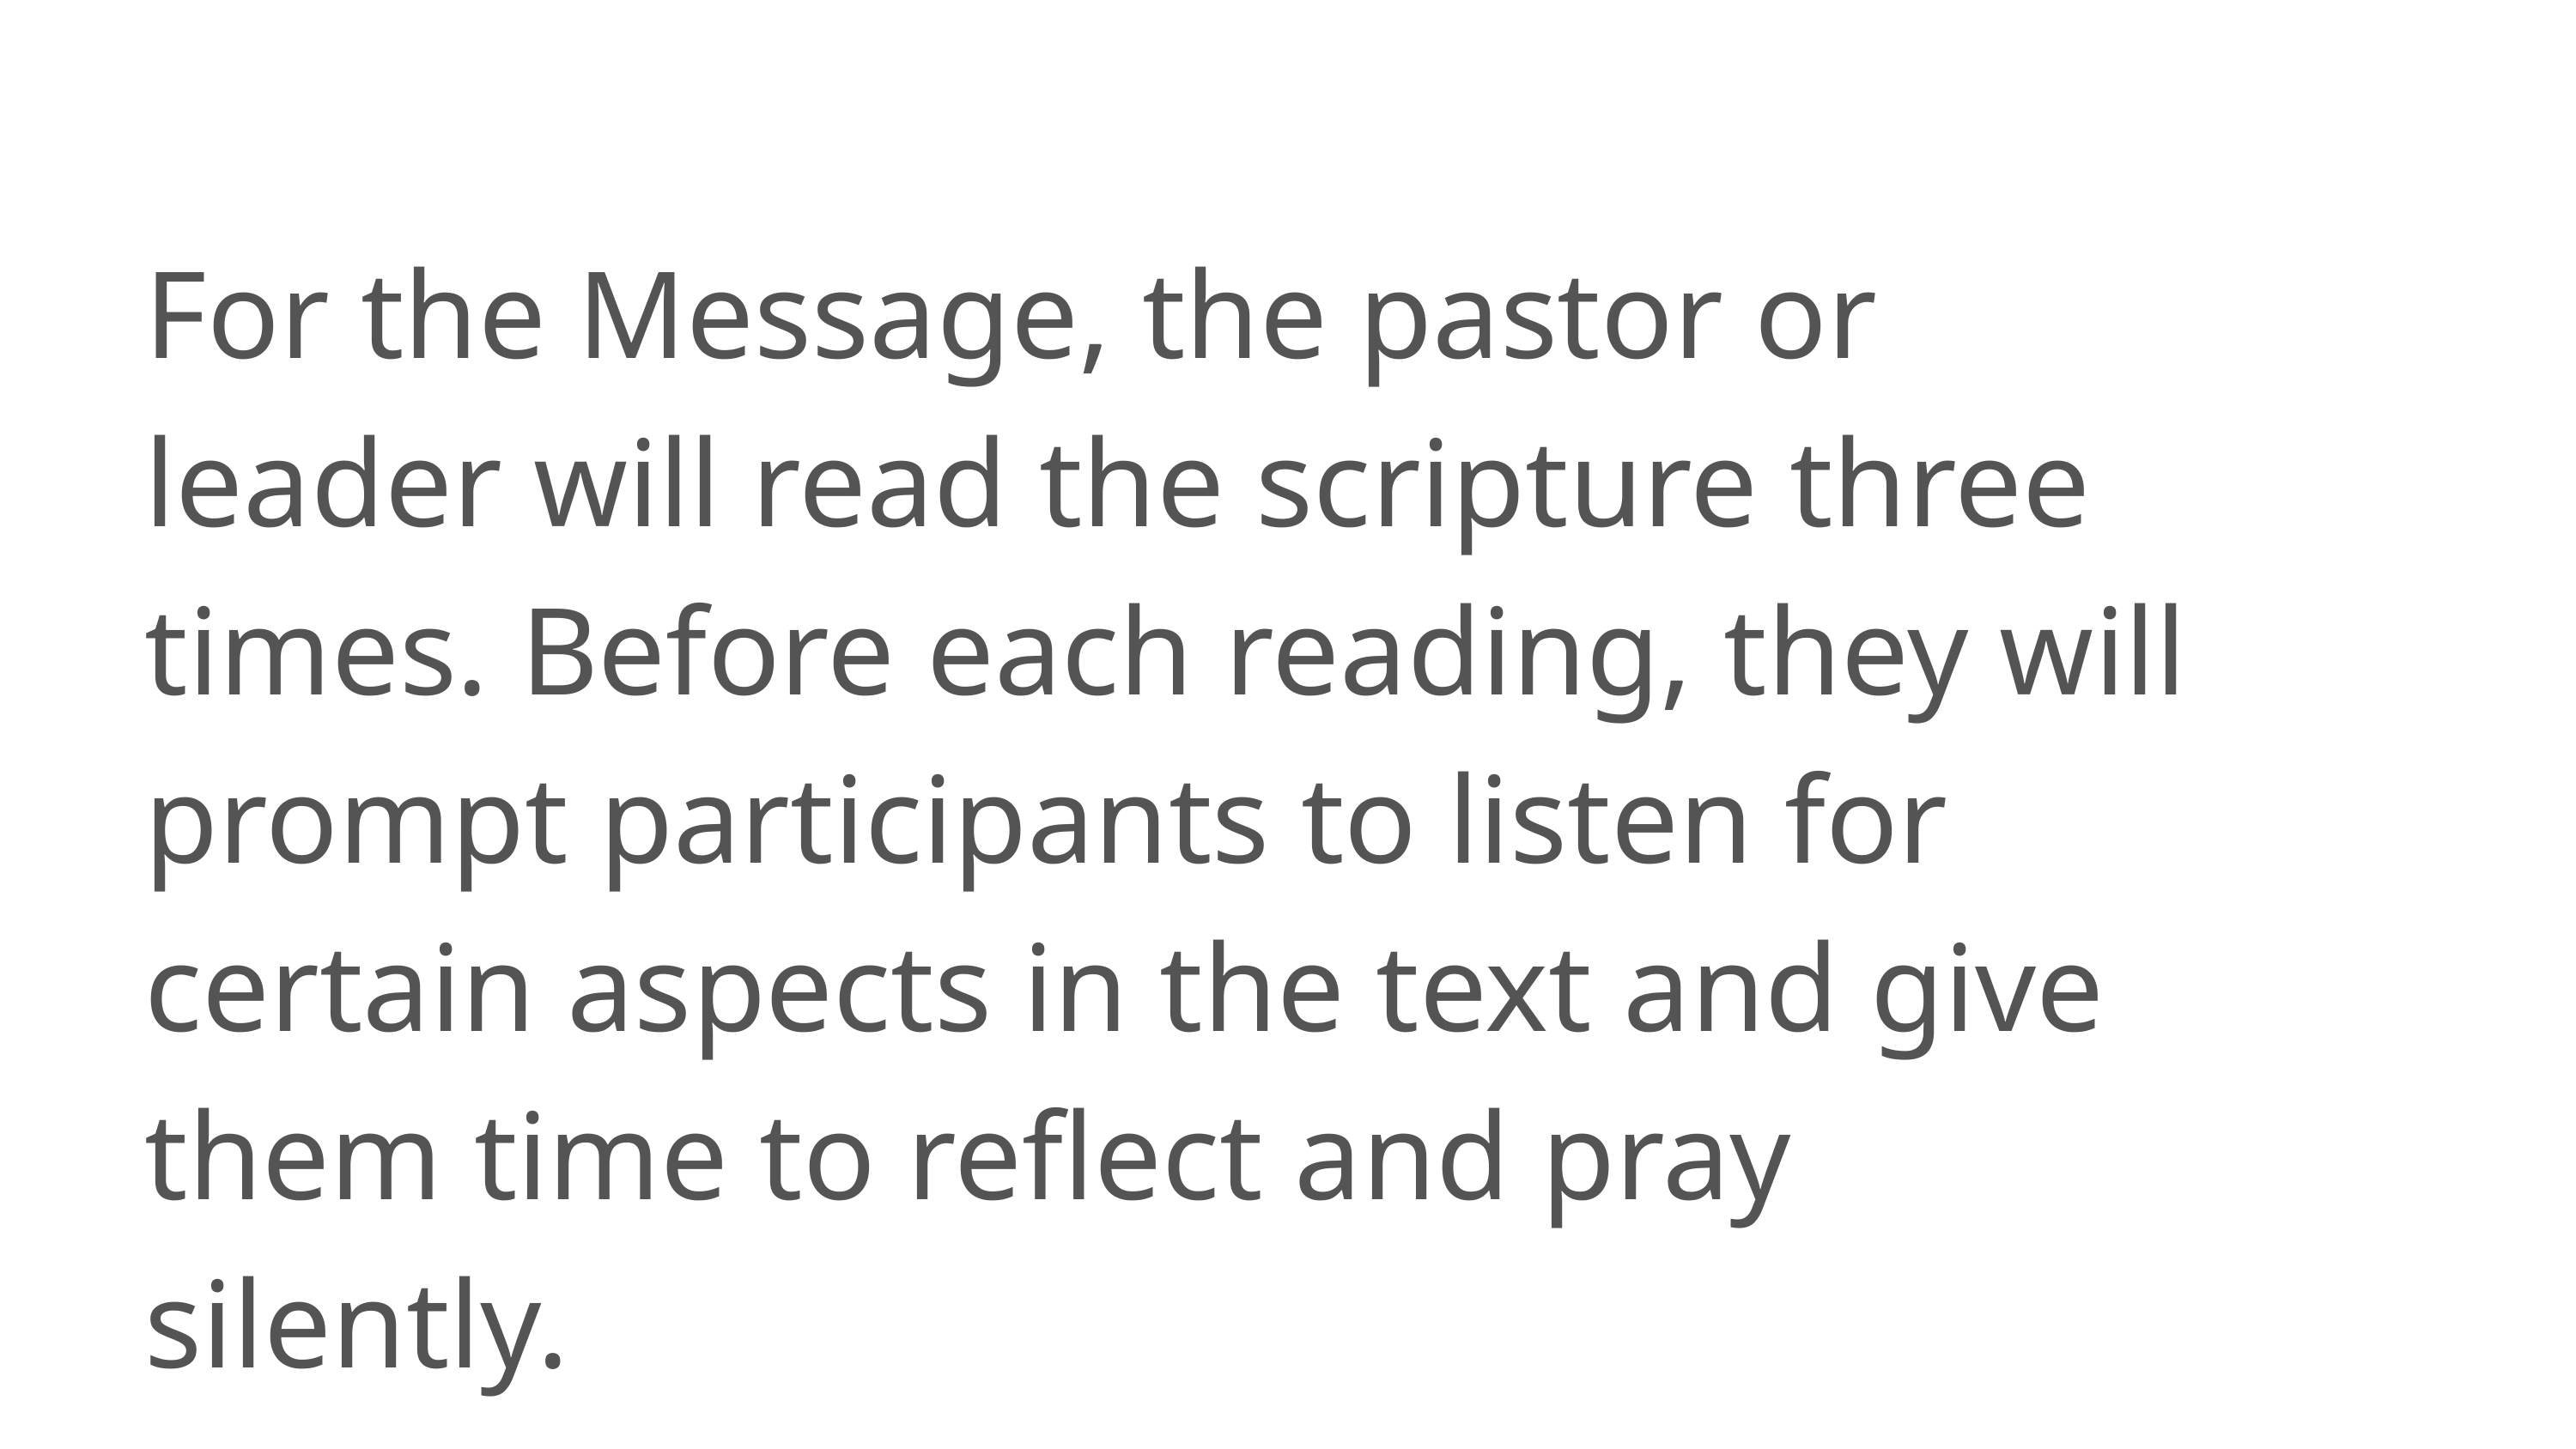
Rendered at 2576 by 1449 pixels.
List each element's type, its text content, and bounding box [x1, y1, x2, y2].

text_box For the Message, the pastor or leader will read the scripture three times. Before each reading, they will prompt participants to listen for certain aspects in the text and give them time to reflect and pray silently. [144, 214, 2243, 1392]
